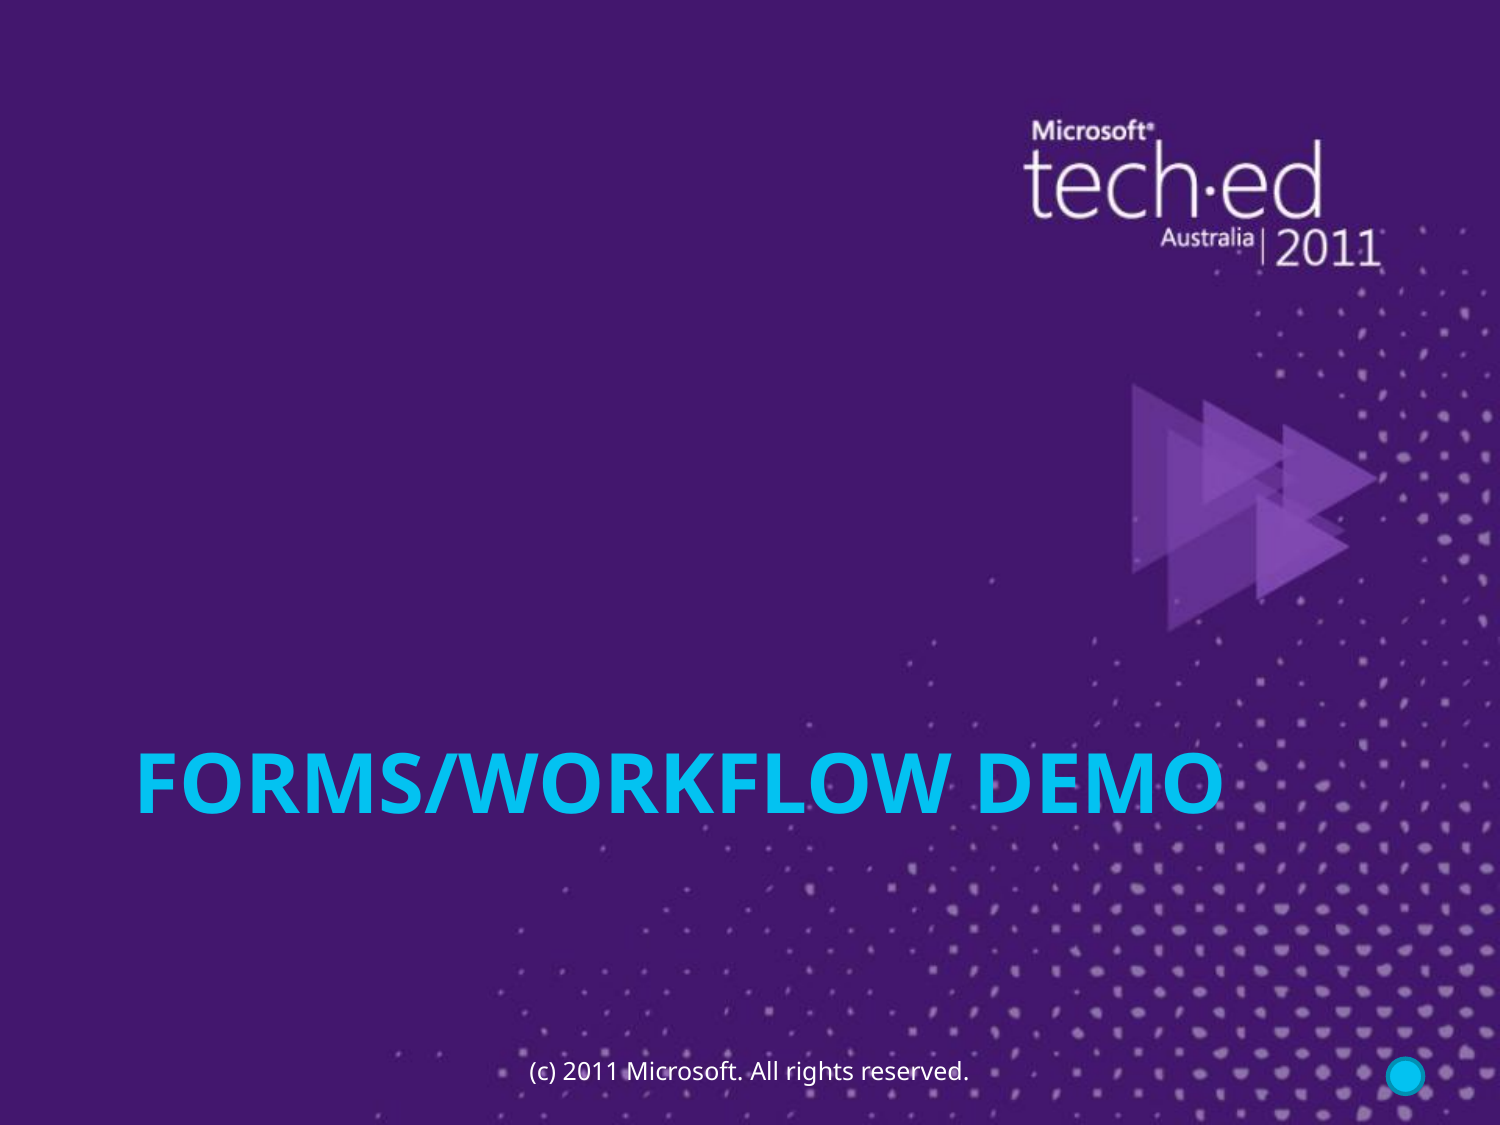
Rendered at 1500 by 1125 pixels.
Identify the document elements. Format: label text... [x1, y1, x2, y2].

text_box [1385, 1056, 1426, 1097]
footer (c) 2011 Microsoft. All rights reserved. [512, 1042, 988, 1103]
title FORMS/Workflow Demo [118, 722, 1394, 947]
picture [0, 0, 1500, 1125]
